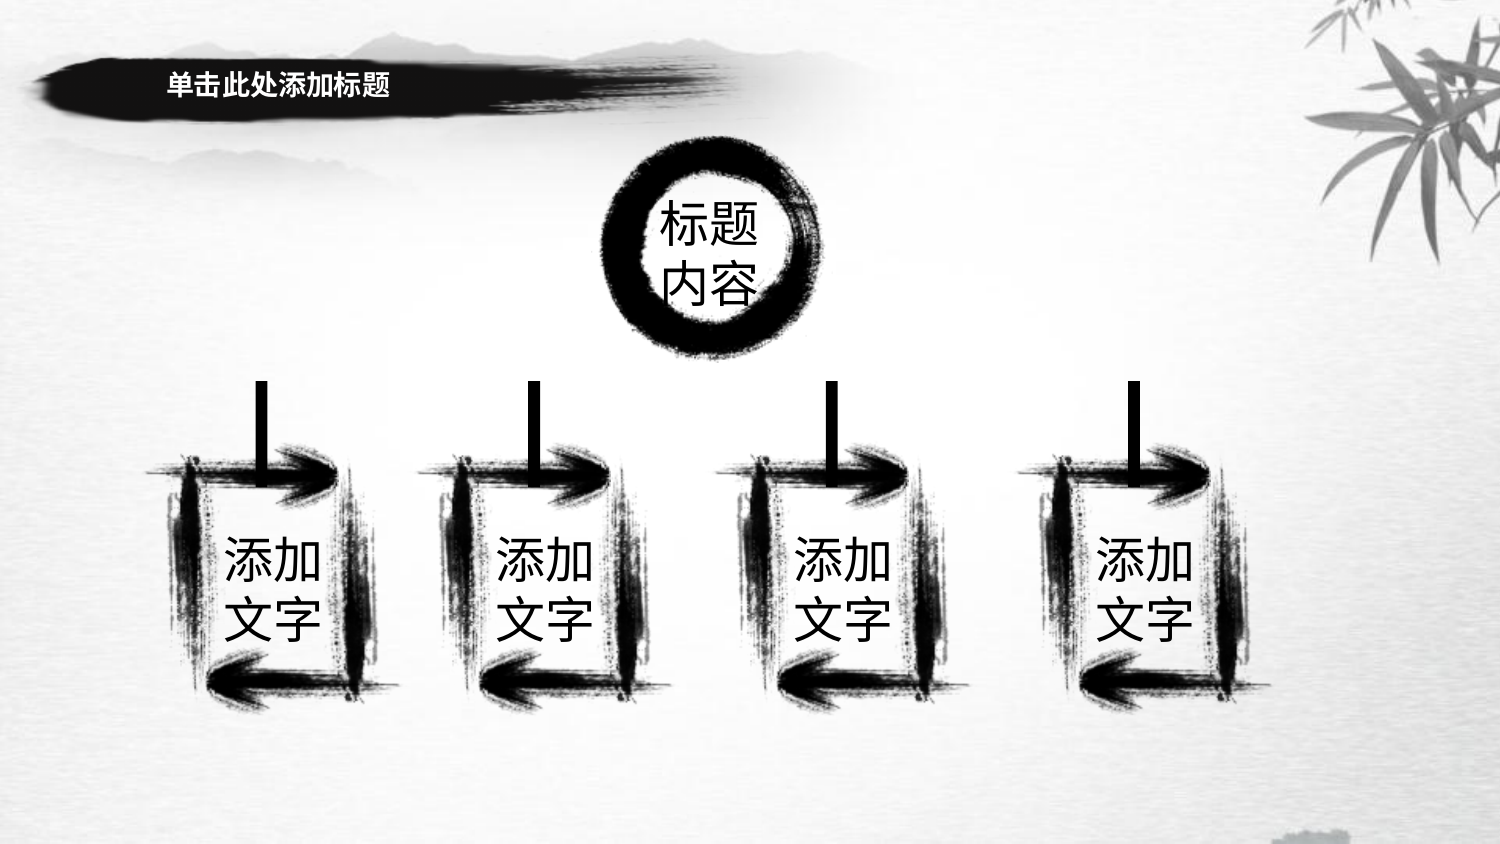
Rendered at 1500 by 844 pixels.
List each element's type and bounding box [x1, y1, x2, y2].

text_box [407, 440, 682, 718]
text_box [1007, 440, 1282, 718]
text_box [134, 440, 407, 718]
text_box [825, 380, 839, 440]
text_box [705, 440, 980, 718]
text_box [1127, 380, 1141, 440]
picture [0, 0, 1500, 844]
text_box [527, 380, 541, 440]
text_box [0, 16, 815, 134]
text_box [255, 380, 268, 440]
